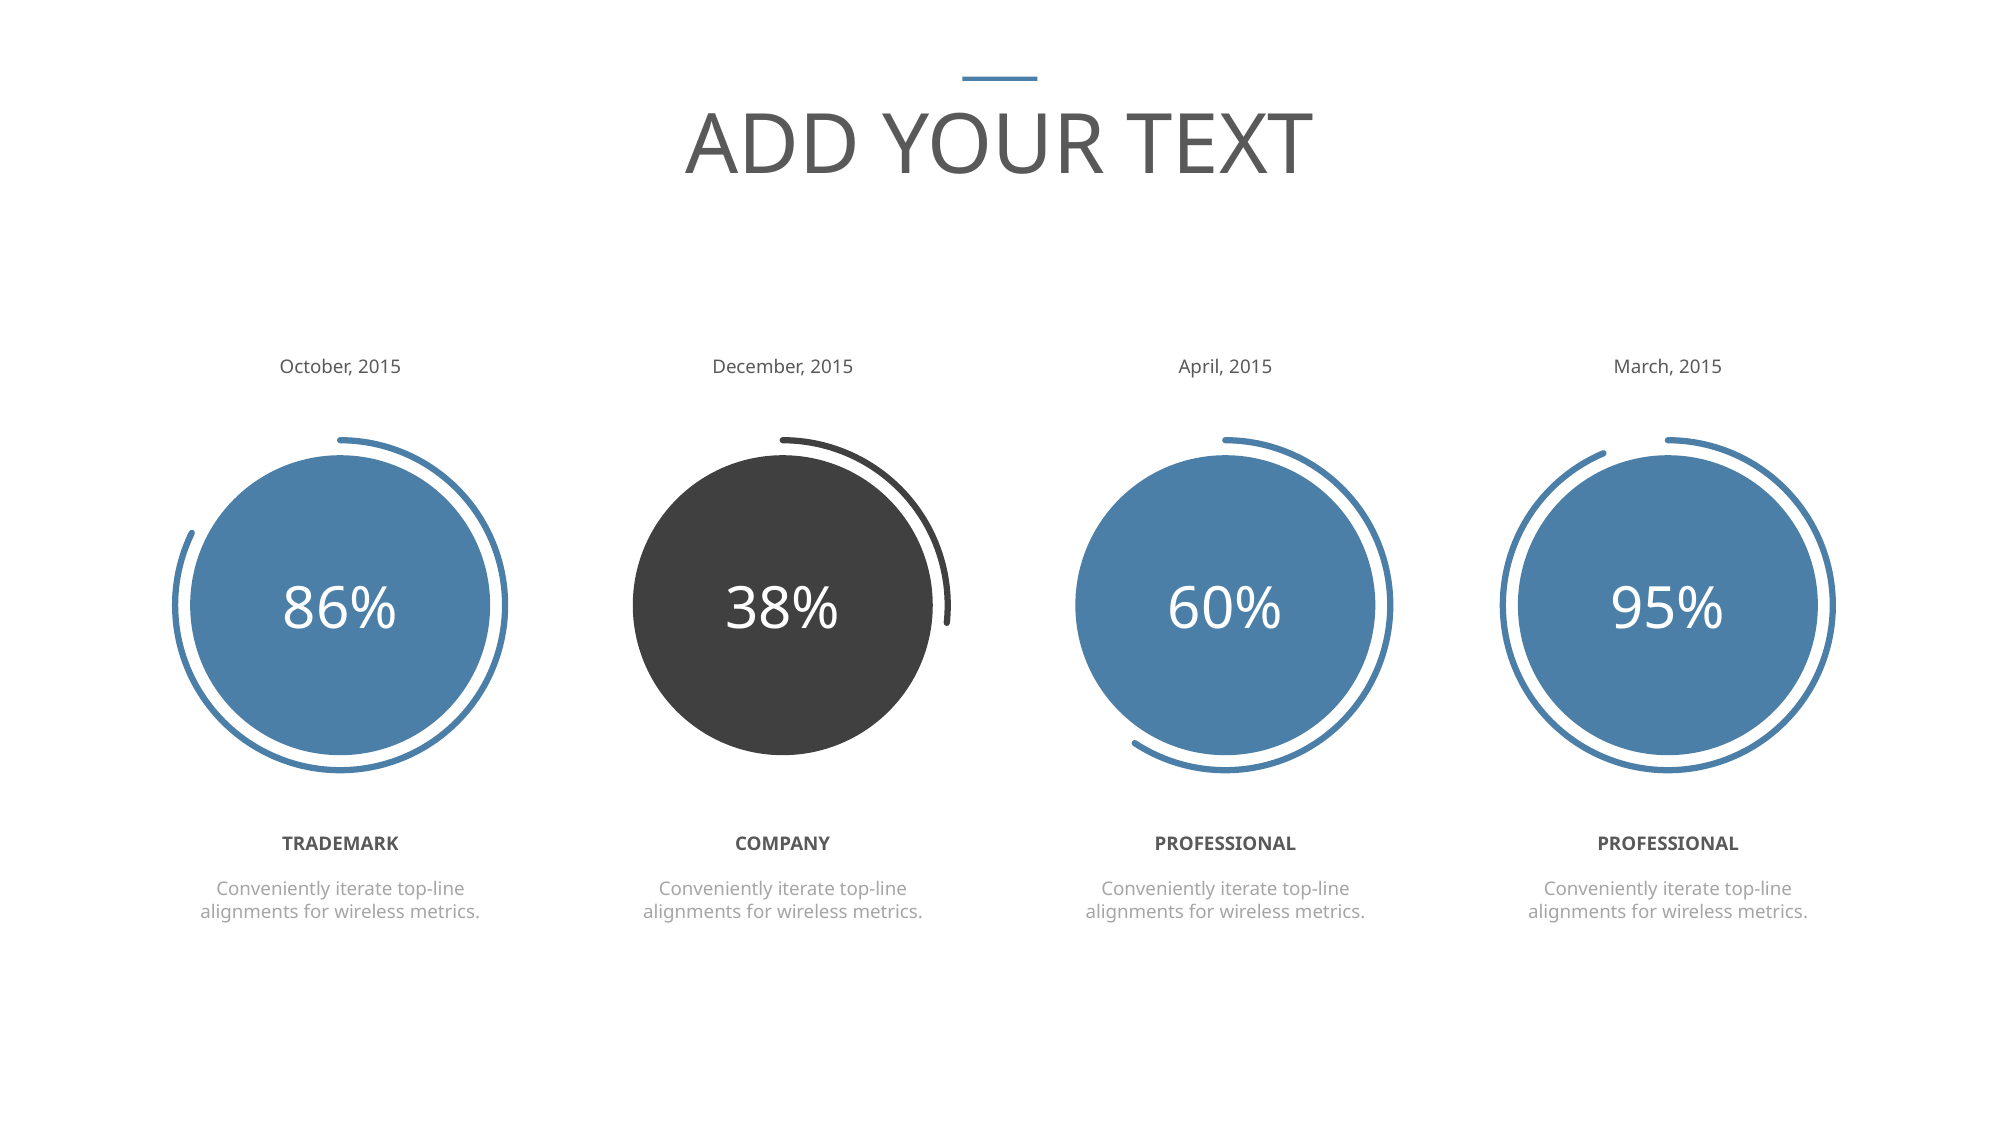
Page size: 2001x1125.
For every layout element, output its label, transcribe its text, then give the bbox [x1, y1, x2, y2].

text_box 60% [1074, 454, 1225, 731]
text_box 86% [204, 454, 340, 604]
text_box [1501, 439, 1834, 772]
text_box 95% [1609, 454, 1667, 600]
text_box COMPANY Conveniently iterate top-line alignments for wireless metrics. [626, 824, 940, 930]
text_box April, 2015 [1163, 347, 1287, 386]
text_box 38% [631, 454, 933, 757]
text_box TRADEMARK Conveniently iterate top-line alignments for wireless metrics. [183, 824, 497, 930]
text_box March, 2015 [1599, 347, 1737, 386]
text_box PROFESSIONAL Conveniently iterate top-line alignments for wireless metrics. [1068, 824, 1383, 930]
text_box [1133, 439, 1392, 772]
text_box December, 2015 [697, 347, 868, 386]
text_box ADD YOUR TEXT [670, 82, 1330, 198]
text_box October, 2015 [264, 347, 416, 386]
text_box [174, 439, 507, 772]
text_box [781, 439, 949, 624]
text_box PROFESSIONAL Conveniently iterate top-line alignments for wireless metrics. [1511, 824, 1825, 930]
text_box [961, 76, 1038, 82]
